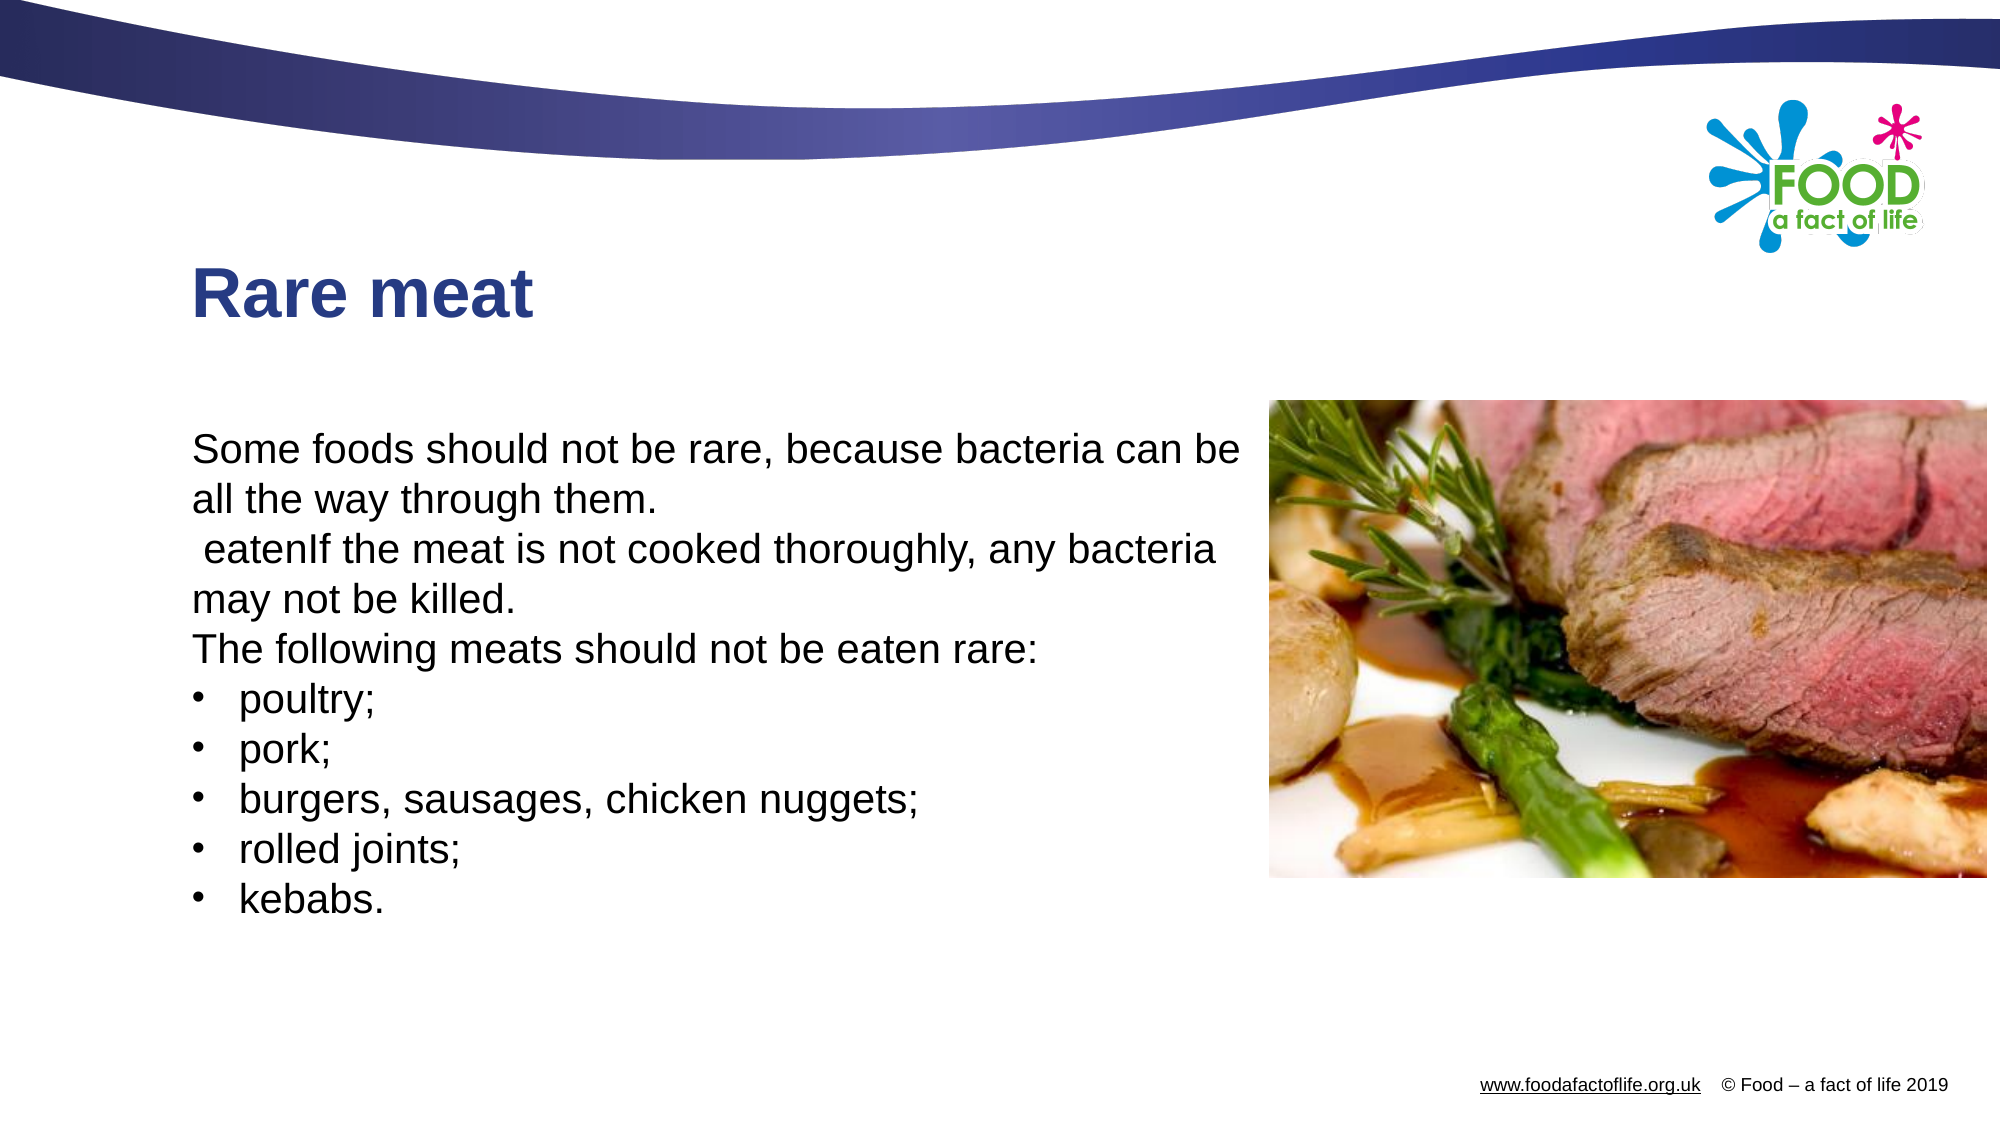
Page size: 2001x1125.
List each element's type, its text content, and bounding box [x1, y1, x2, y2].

picture [0, 0, 2000, 1125]
title Rare meat [191, 256, 1787, 375]
subtitle Some foods should not be rare, because bacteria can be all the way through them. eatenIf the meat is not cooked thoroughly, any bacteria may not be killed. The following meats should not be eaten rare: poultry; pork; burgers, sausages, chicken nuggets; rolled joints; kebabs. [191, 421, 1282, 1013]
